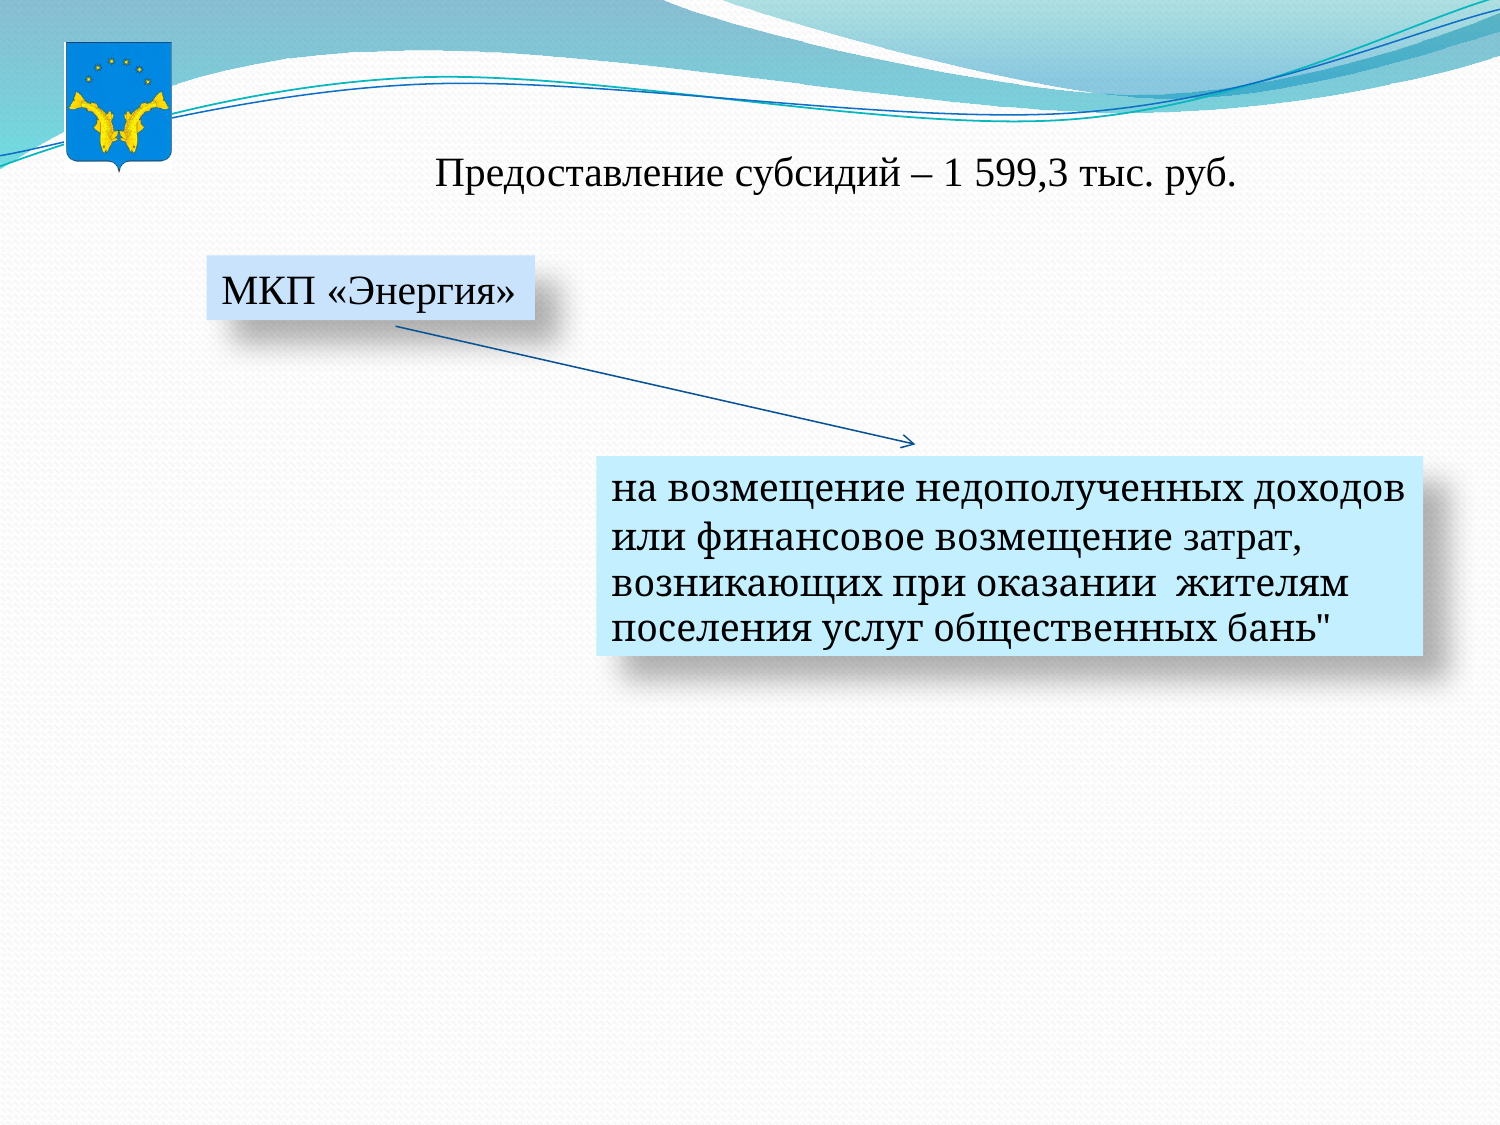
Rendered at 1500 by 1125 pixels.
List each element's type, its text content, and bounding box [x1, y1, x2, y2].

text_box Предоставление субсидий – 1 599,3 тыс. руб. [183, 137, 1500, 202]
text_box на возмещение недополученных доходов или финансовое возмещение затрат, возникающих при оказании жителям поселения услуг общественных бань" [596, 456, 1424, 656]
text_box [395, 325, 916, 445]
picture [64, 42, 172, 173]
text_box МКП «Энергия» [206, 255, 535, 321]
